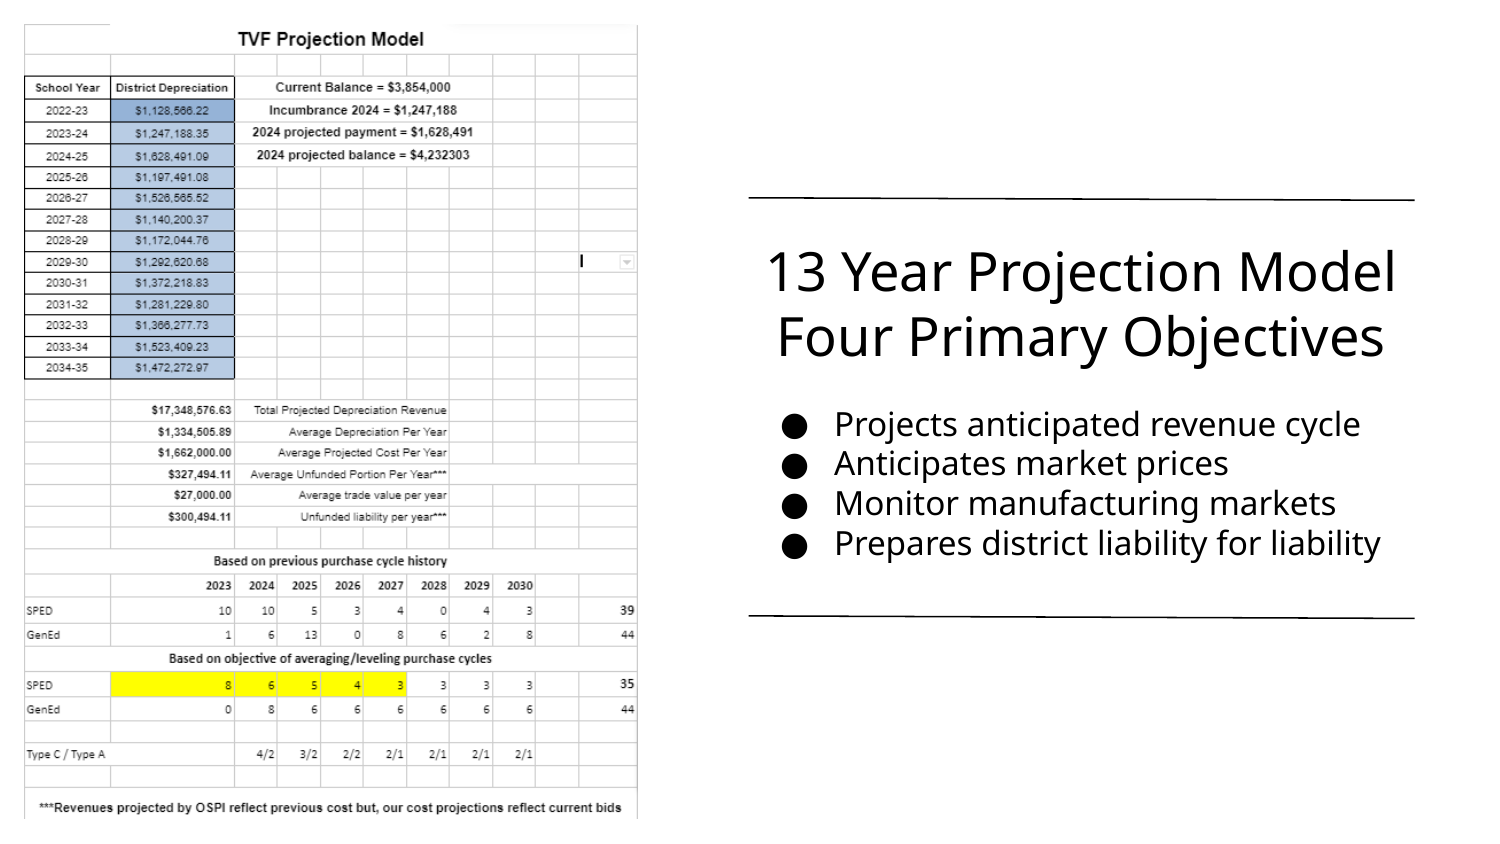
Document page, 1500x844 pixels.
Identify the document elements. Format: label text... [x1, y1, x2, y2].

text_box 13 Year Projection Model Four Primary Objectives Projects anticipated revenue cycle Anticipates market prices Monitor manufacturing markets Prepares district liability for liability [744, 222, 1419, 594]
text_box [748, 197, 1415, 201]
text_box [748, 615, 1415, 619]
picture [24, 24, 638, 819]
